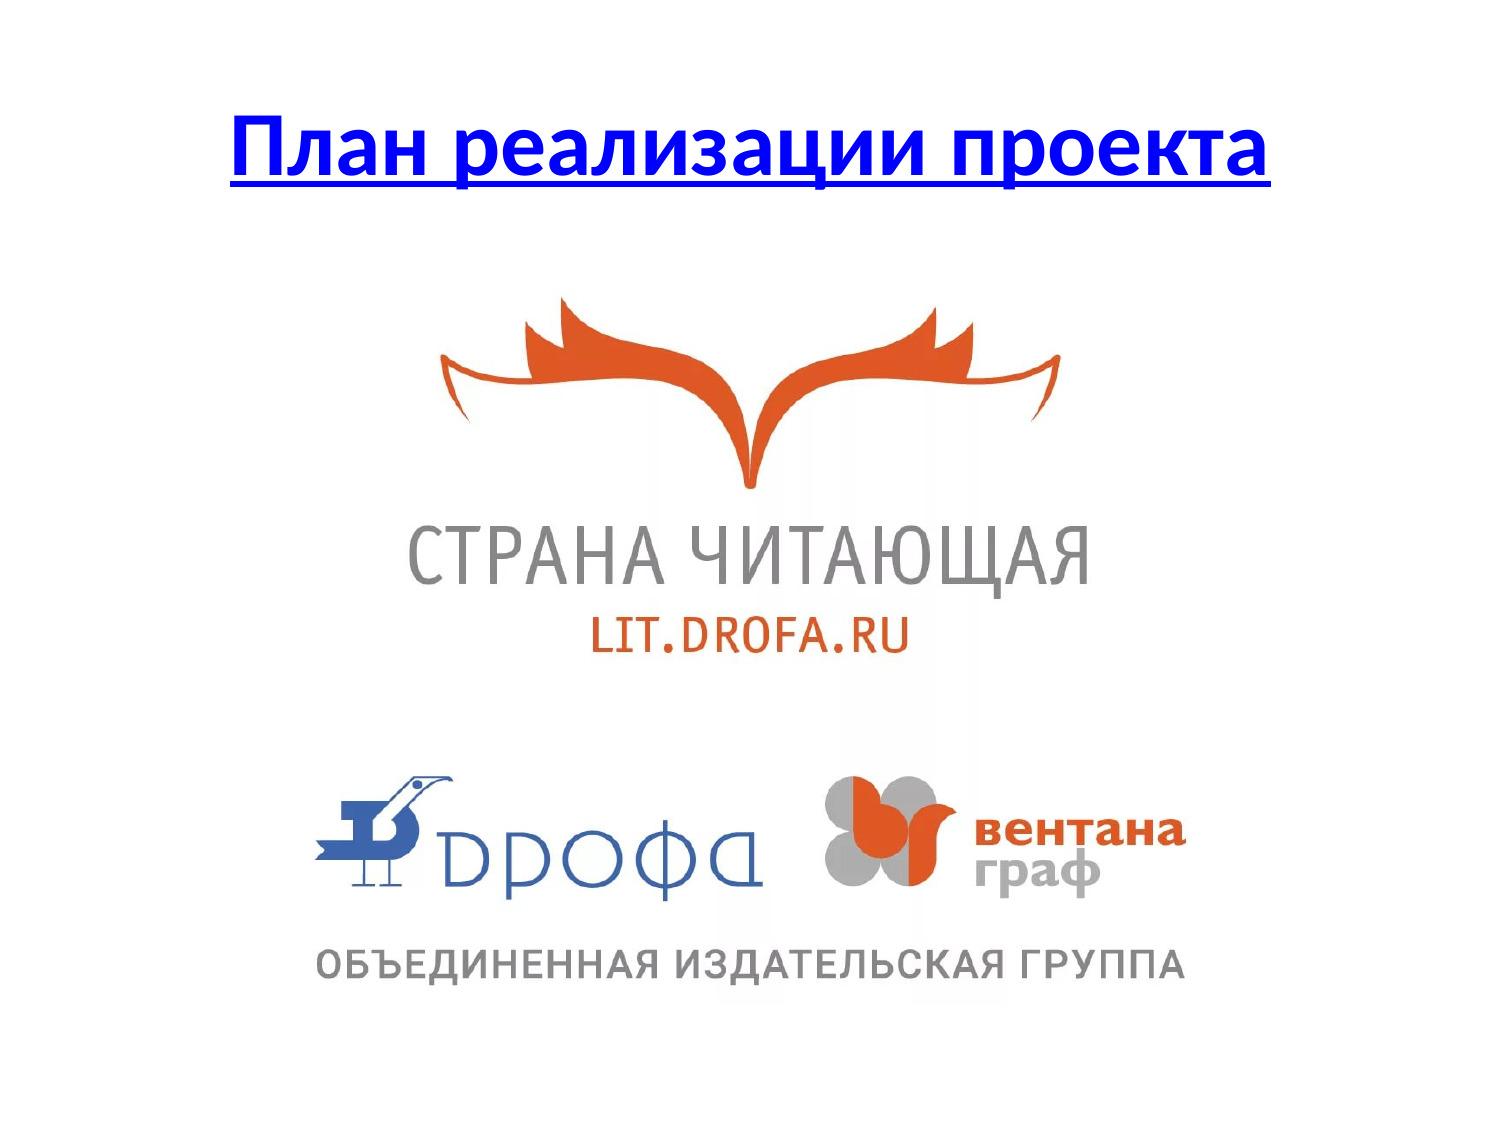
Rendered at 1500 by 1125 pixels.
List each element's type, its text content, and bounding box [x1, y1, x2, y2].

title План реализации проекта [75, 45, 1425, 233]
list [284, 262, 1216, 1006]
